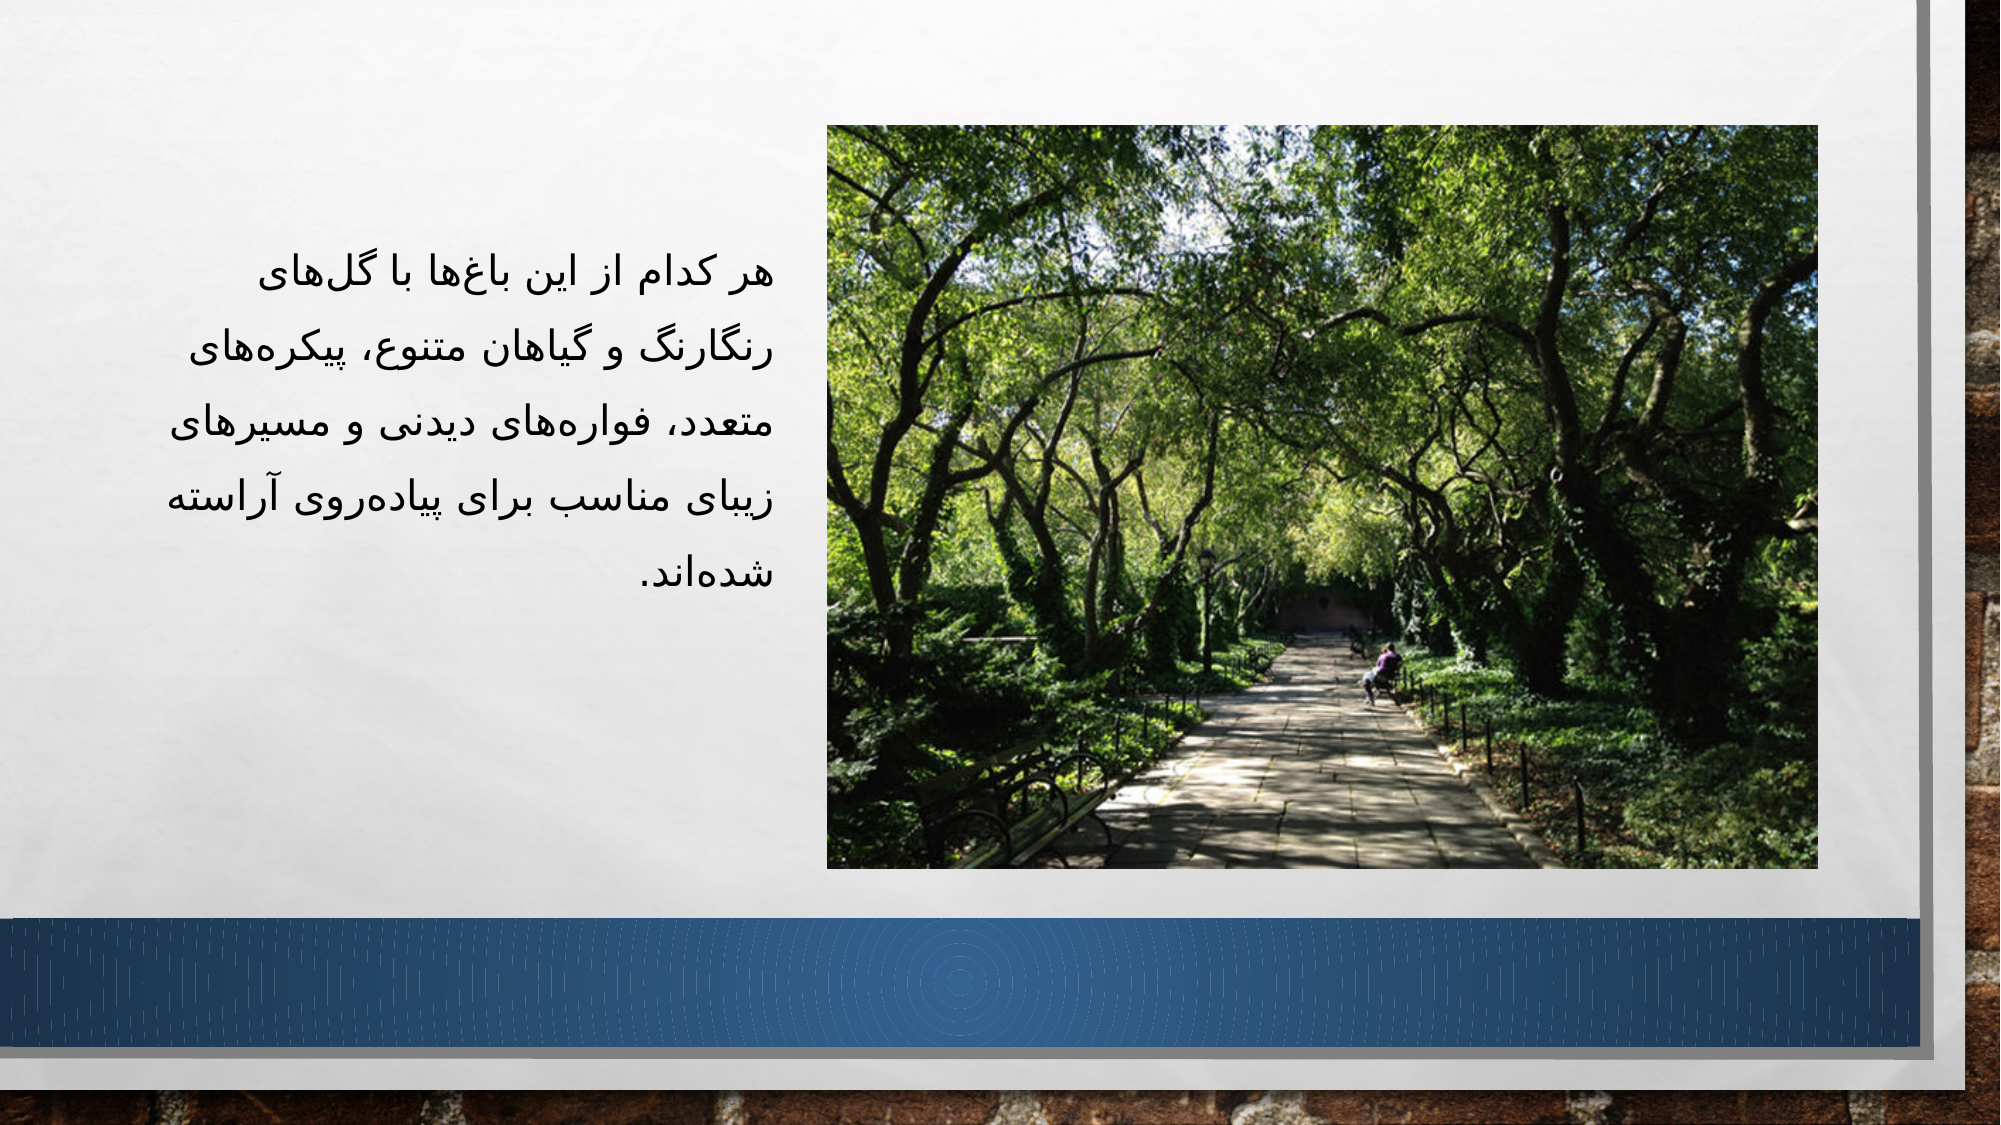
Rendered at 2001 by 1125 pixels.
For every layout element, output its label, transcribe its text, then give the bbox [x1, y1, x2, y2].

picture [0, 0, 2000, 1125]
list هر کدام از این باغ‌ها با گل‌های رنگارنگ و گیاهان متنوع، پیکره‌های متعدد، فواره‌های دیدنی و مسیرهای زیبای مناسب برای پیاده‌روی آراسته شده‌اند. [113, 211, 791, 882]
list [827, 125, 1818, 869]
